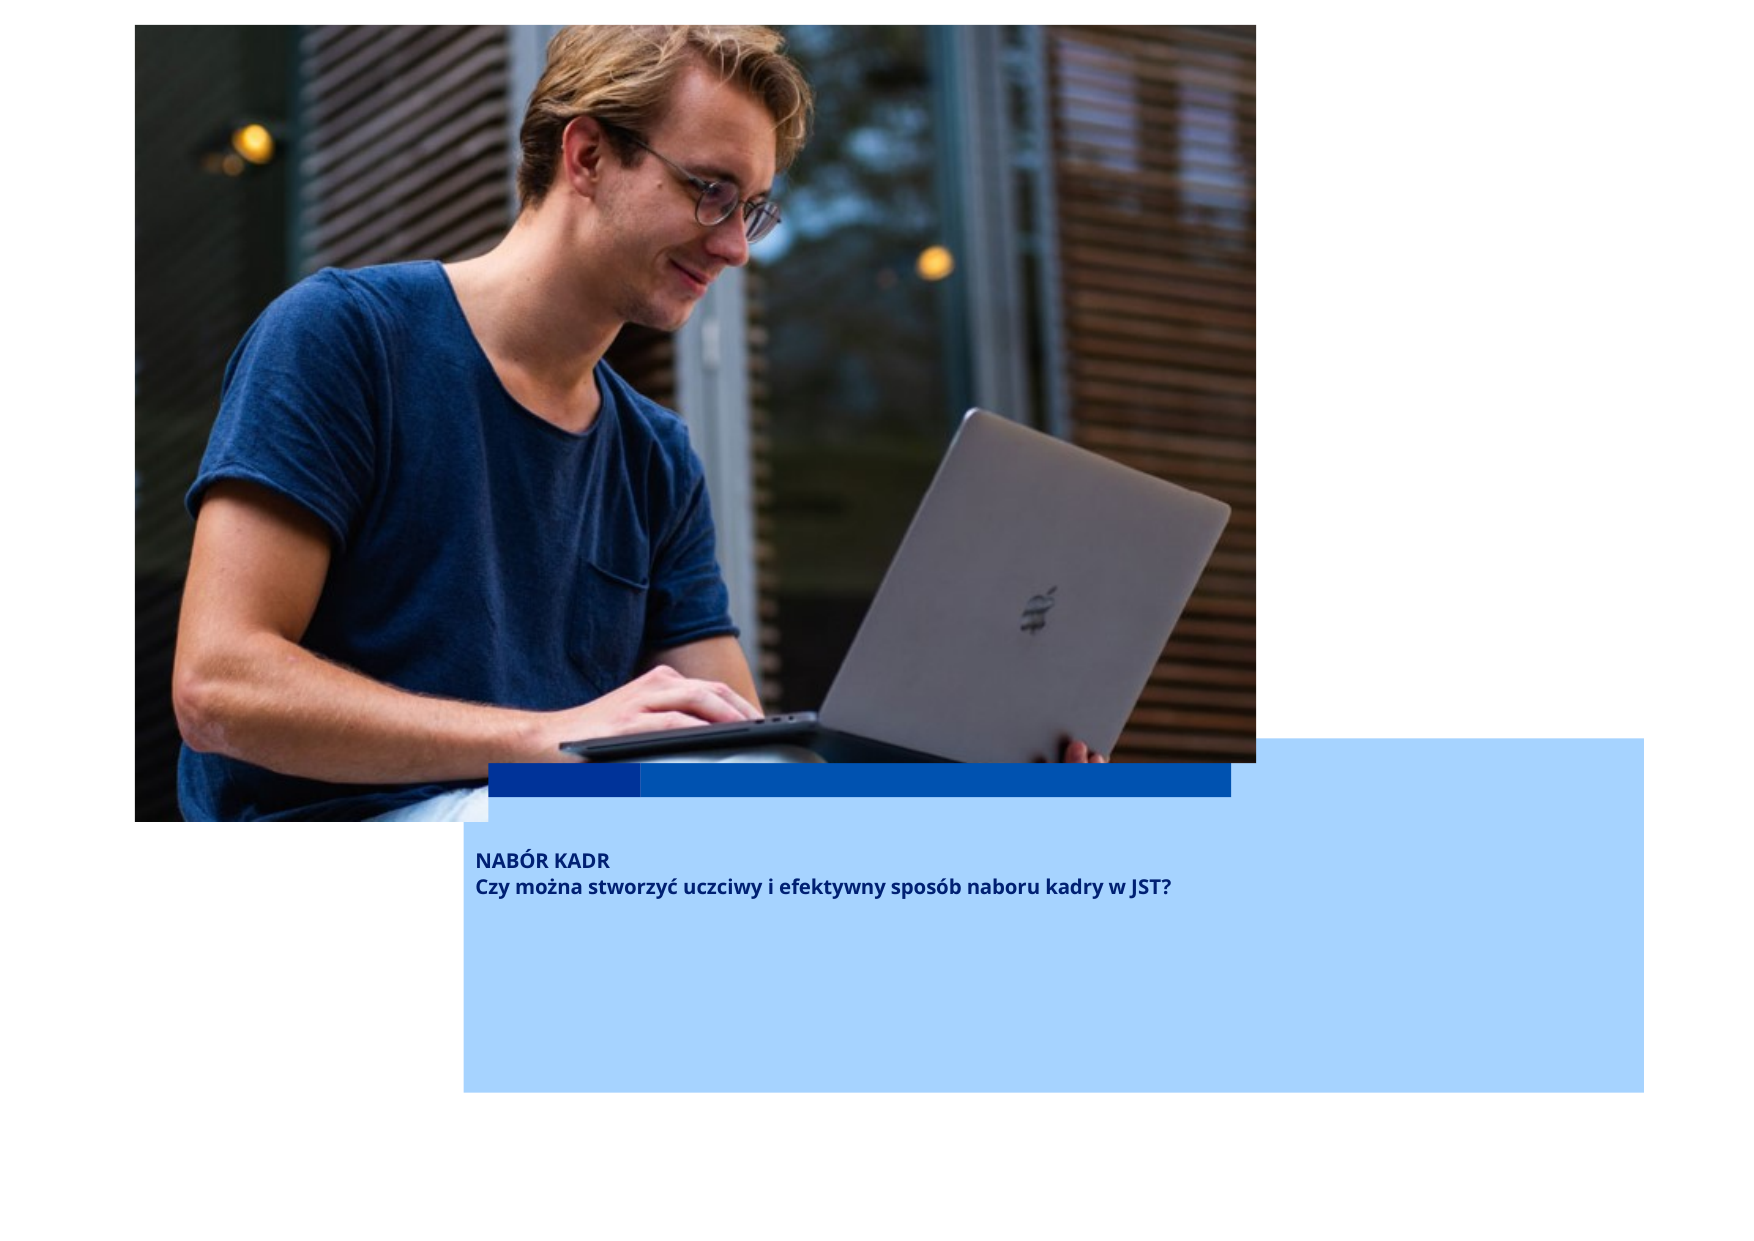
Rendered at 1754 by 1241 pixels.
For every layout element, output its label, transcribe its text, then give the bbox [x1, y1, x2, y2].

title NABÓR KADR Czy można stworzyć uczciwy i efektywny sposób naboru kadry w JST? [475, 847, 1622, 1048]
picture [109, 0, 1257, 823]
